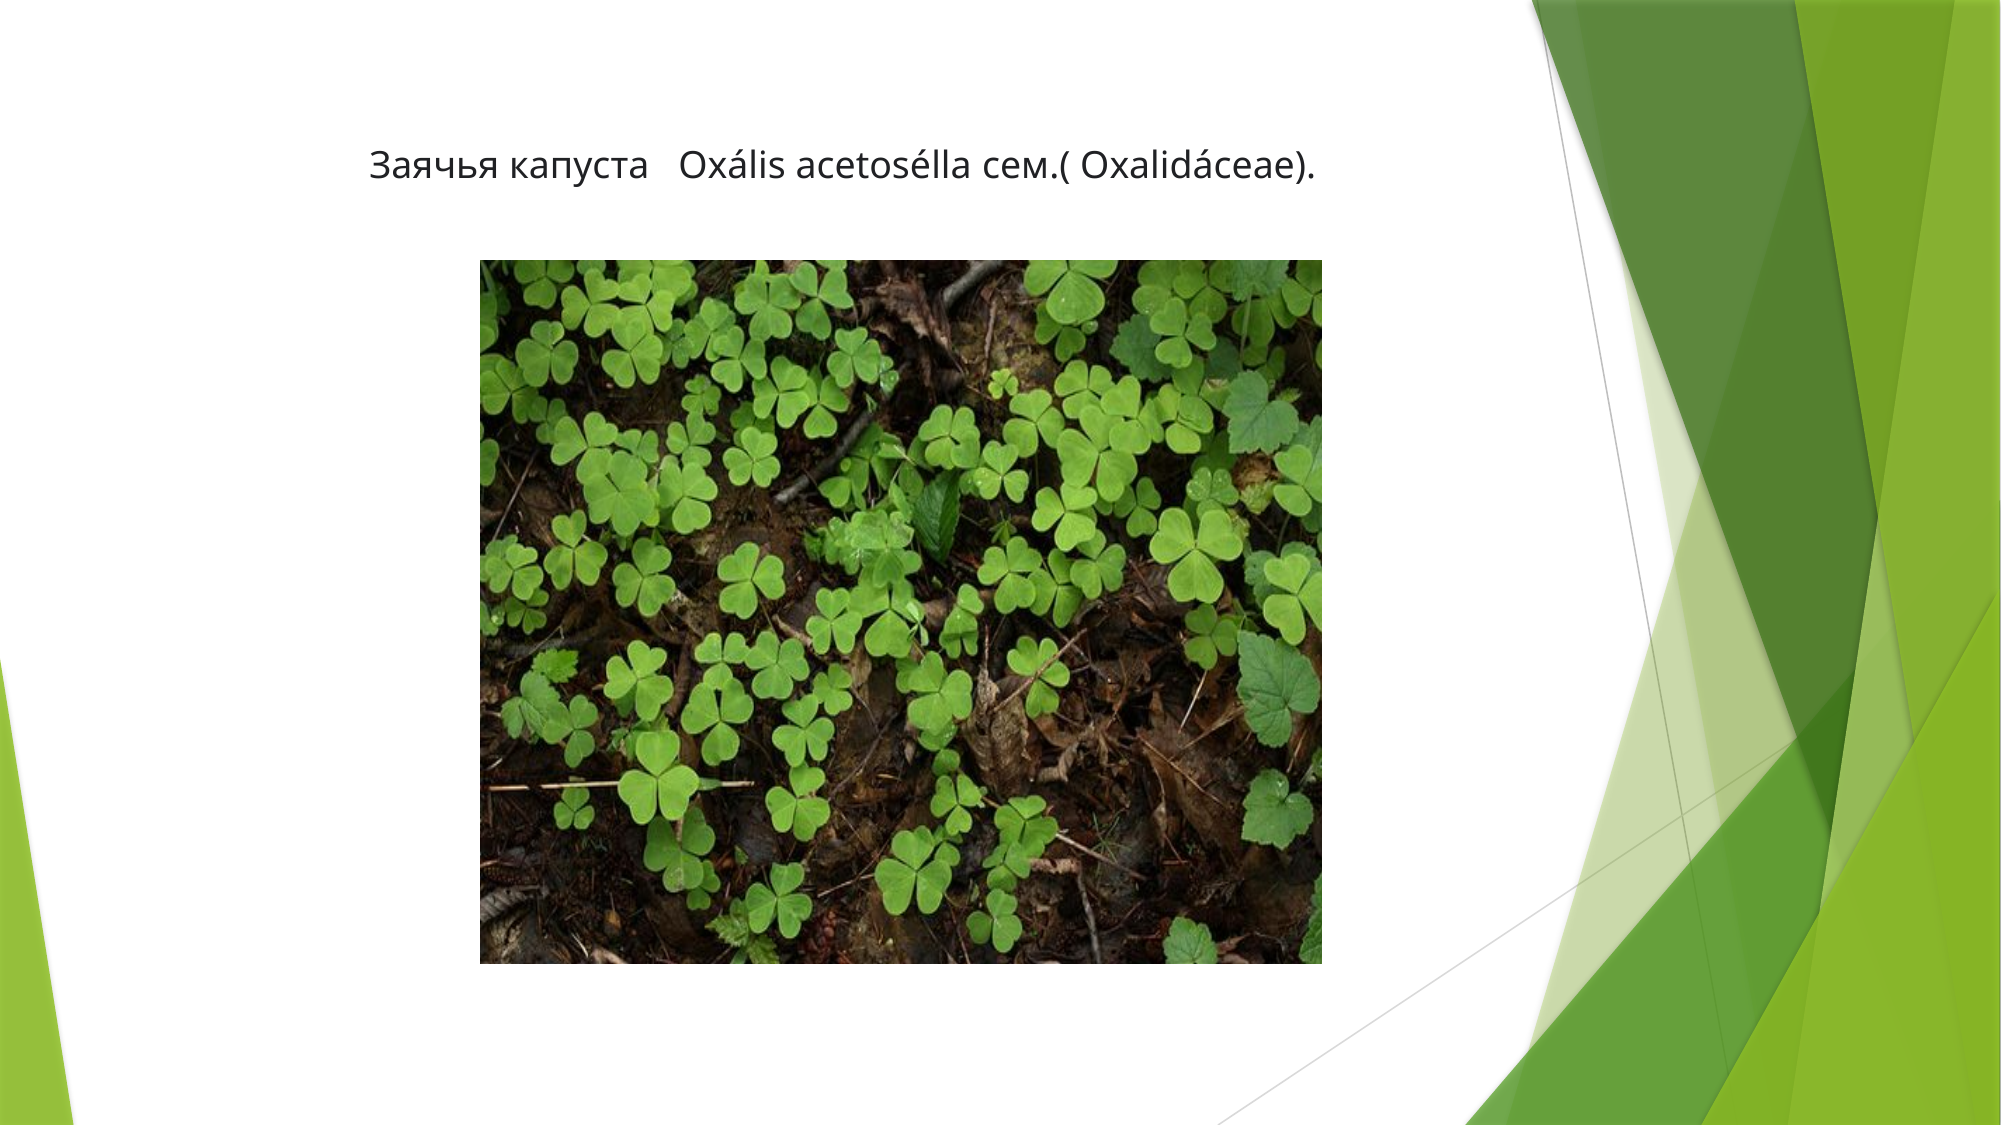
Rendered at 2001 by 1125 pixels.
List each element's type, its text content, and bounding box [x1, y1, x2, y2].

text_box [448, 222, 1323, 965]
text_box [354, 963, 2000, 1039]
text_box Заячья капуста Oxális acetosélla сем.( Oxalidáceae). [354, 133, 2000, 239]
